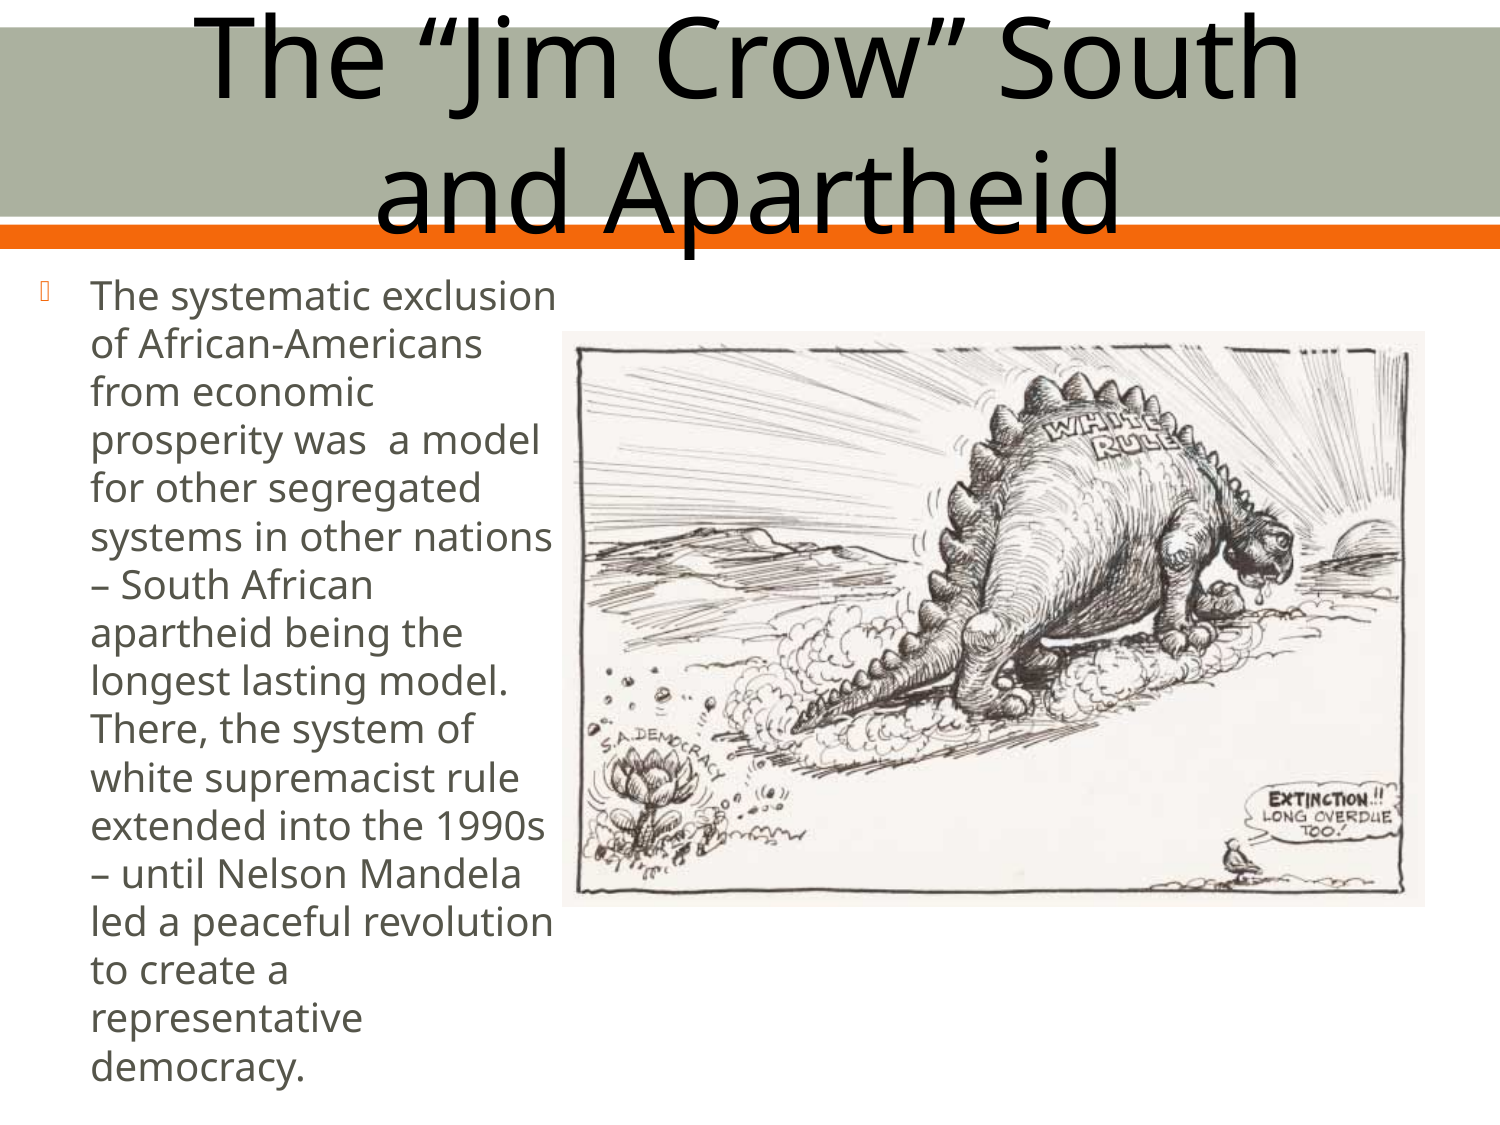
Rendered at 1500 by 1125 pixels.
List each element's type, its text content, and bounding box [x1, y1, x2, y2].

title The “Jim Crow” South and Apartheid [75, 29, 1425, 213]
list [562, 330, 1426, 907]
list The systematic exclusion of African-Americans from economic prosperity was a model for other segregated systems in other nations – South African apartheid being the longest lasting model. There, the system of white supremacist rule extended into the 1990s – until Nelson Mandela led a peaceful revolution to create a representative democracy. [24, 262, 575, 1113]
